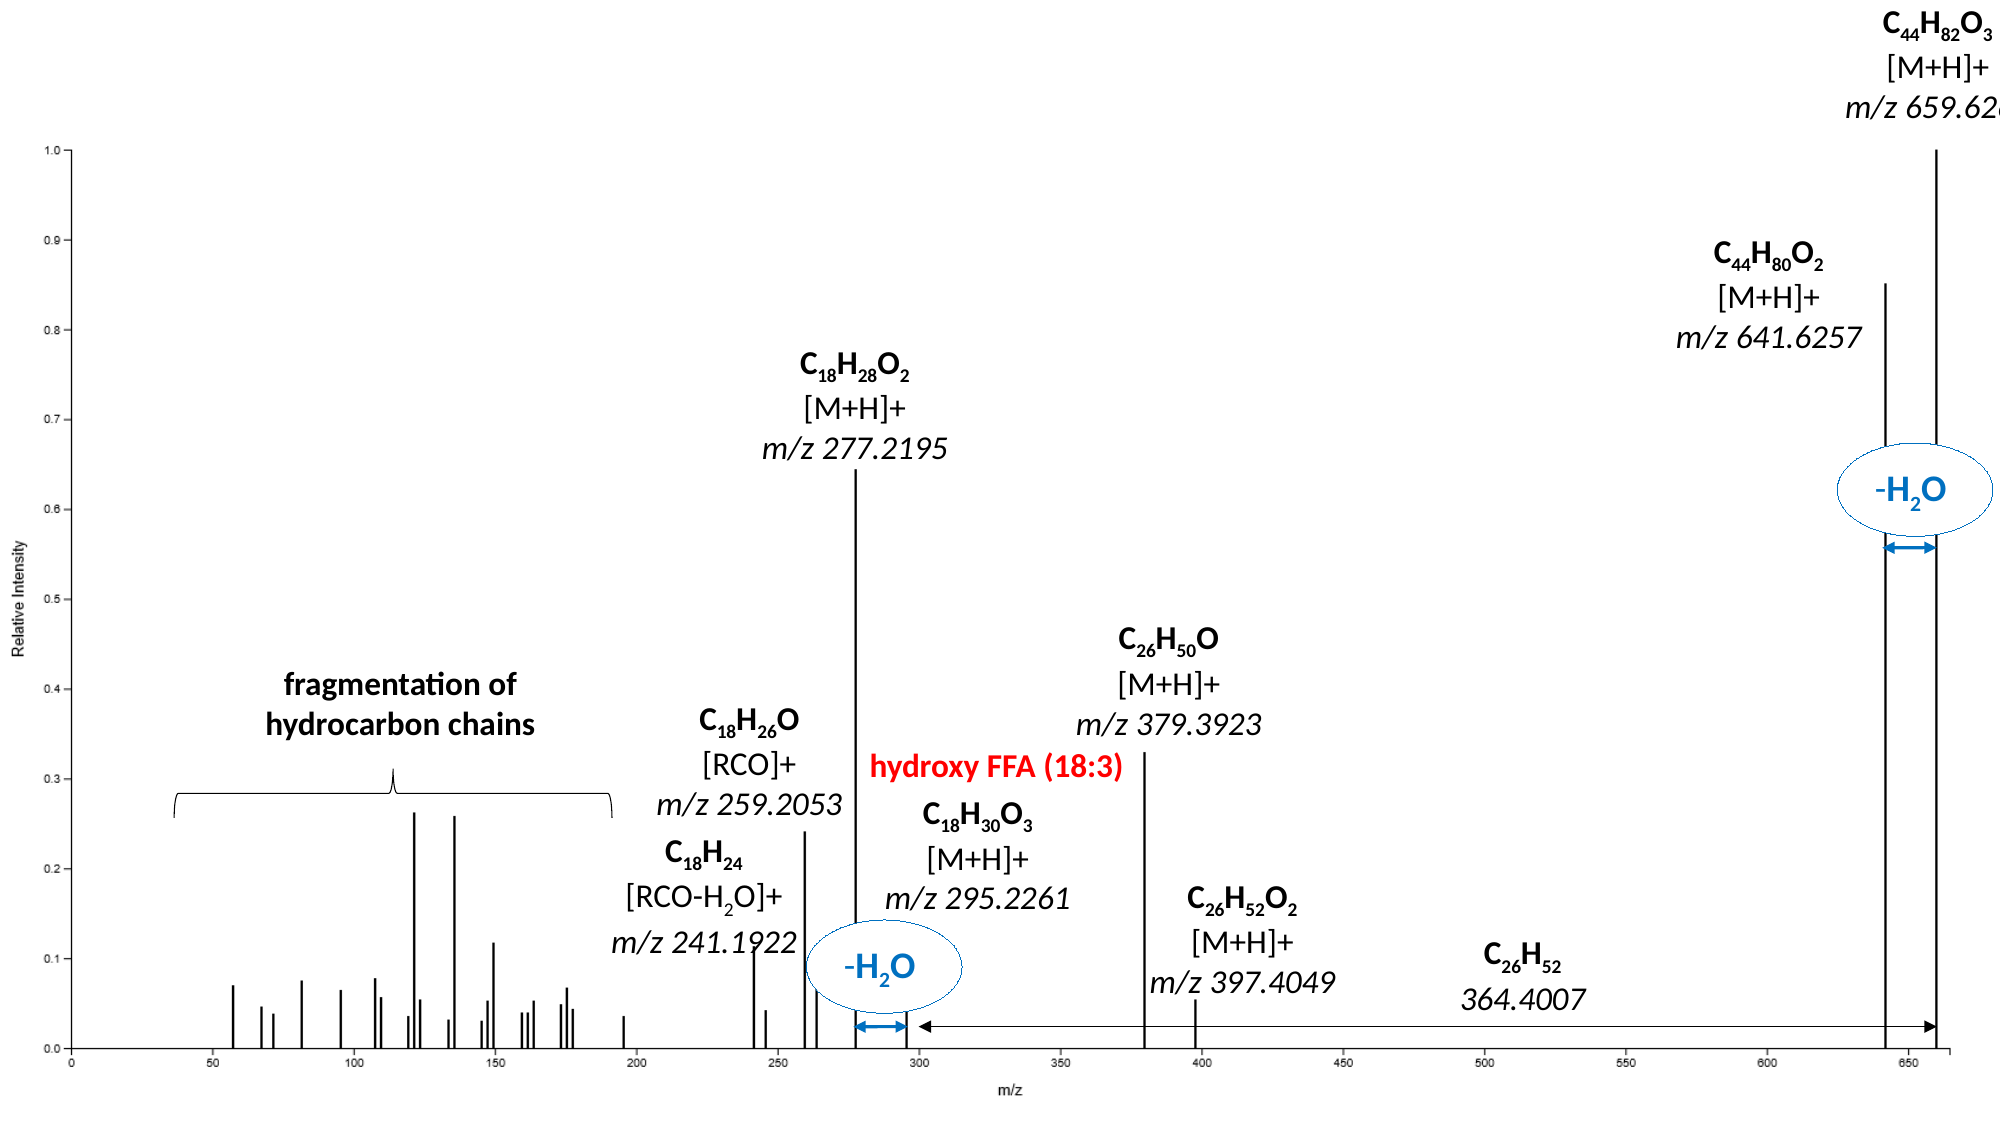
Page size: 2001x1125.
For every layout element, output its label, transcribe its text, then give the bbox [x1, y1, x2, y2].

text_box C44H82O3 [M+H]+ m/z 659.6268 [1768, 0, 2000, 133]
picture [0, 126, 1985, 1125]
text_box -H2O [1985, 469, 1993, 511]
